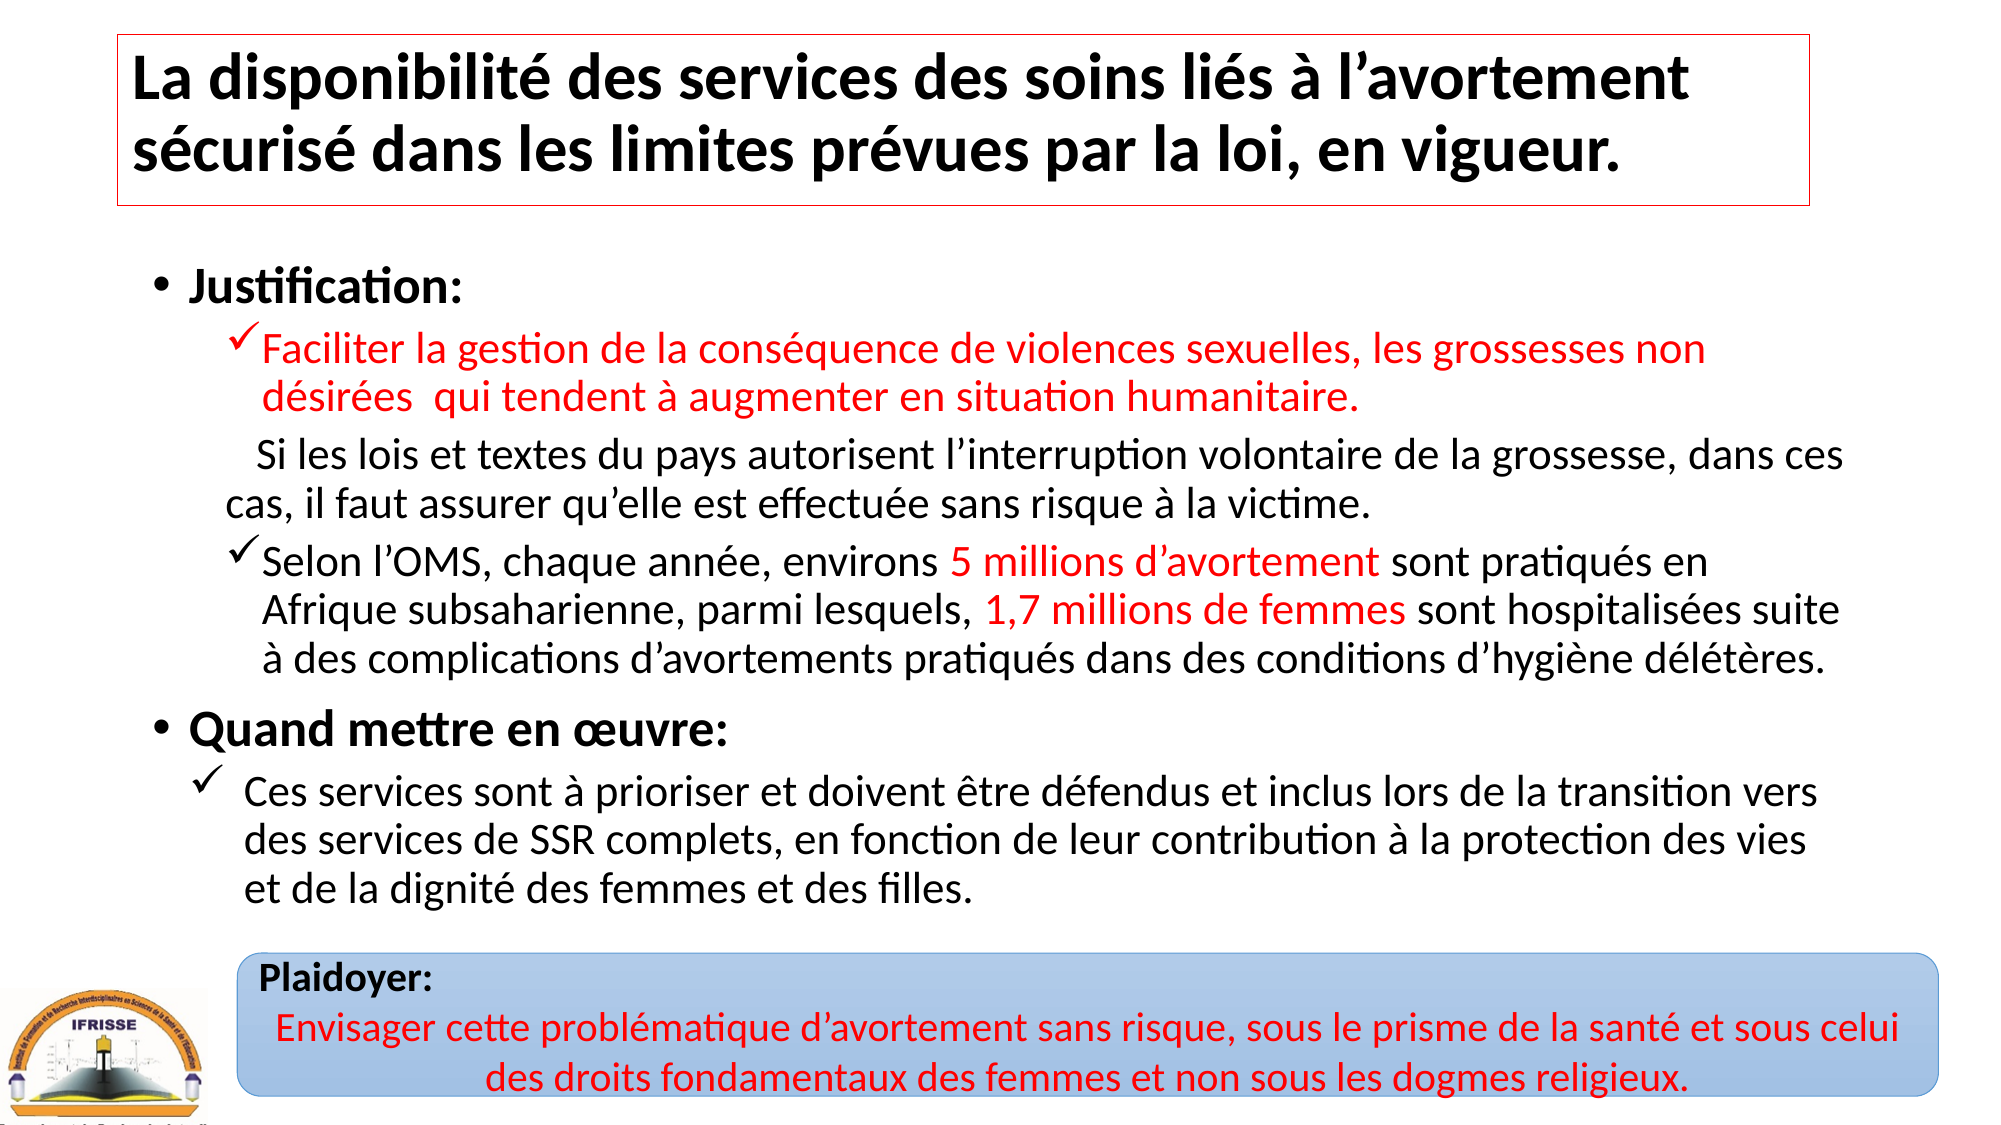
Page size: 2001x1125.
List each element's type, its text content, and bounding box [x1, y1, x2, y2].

text_box Plaidoyer: Envisager cette problématique d’avortement sans risque, sous le prisme de la santé et sous celui des droits fondamentaux des femmes et non sous les dogmes religieux. [236, 952, 1939, 1097]
title La disponibilité des services des soins liés à l’avortement sécurisé dans les limites prévues par la loi, en vigueur. [117, 34, 1810, 206]
list Justification: Faciliter la gestion de la conséquence de violences sexuelles, les grossesses non désirées qui tendent à augmenter en situation humanitaire. Si les lois et textes du pays autorisent l’interruption volontaire de la grossesse, dans ces cas, il faut assurer qu’elle est effectuée sans risque à la victime. Selon l’OMS, chaque année, environs 5 millions d’avortement sont pratiqués en Afrique subsaharienne, parmi lesquels, 1,7 millions de femmes sont hospitalisées suite à des complications d’avortements pratiqués dans des conditions d’hygiène délétères. Quand mettre en œuvre: Ces services sont à prioriser et doivent être défendus et inclus lors de la transition vers des services de SSR complets, en fonction de leur contribution à la protection des vies et de la dignité des femmes et des filles. [137, 251, 1863, 977]
picture [0, 988, 208, 1125]
